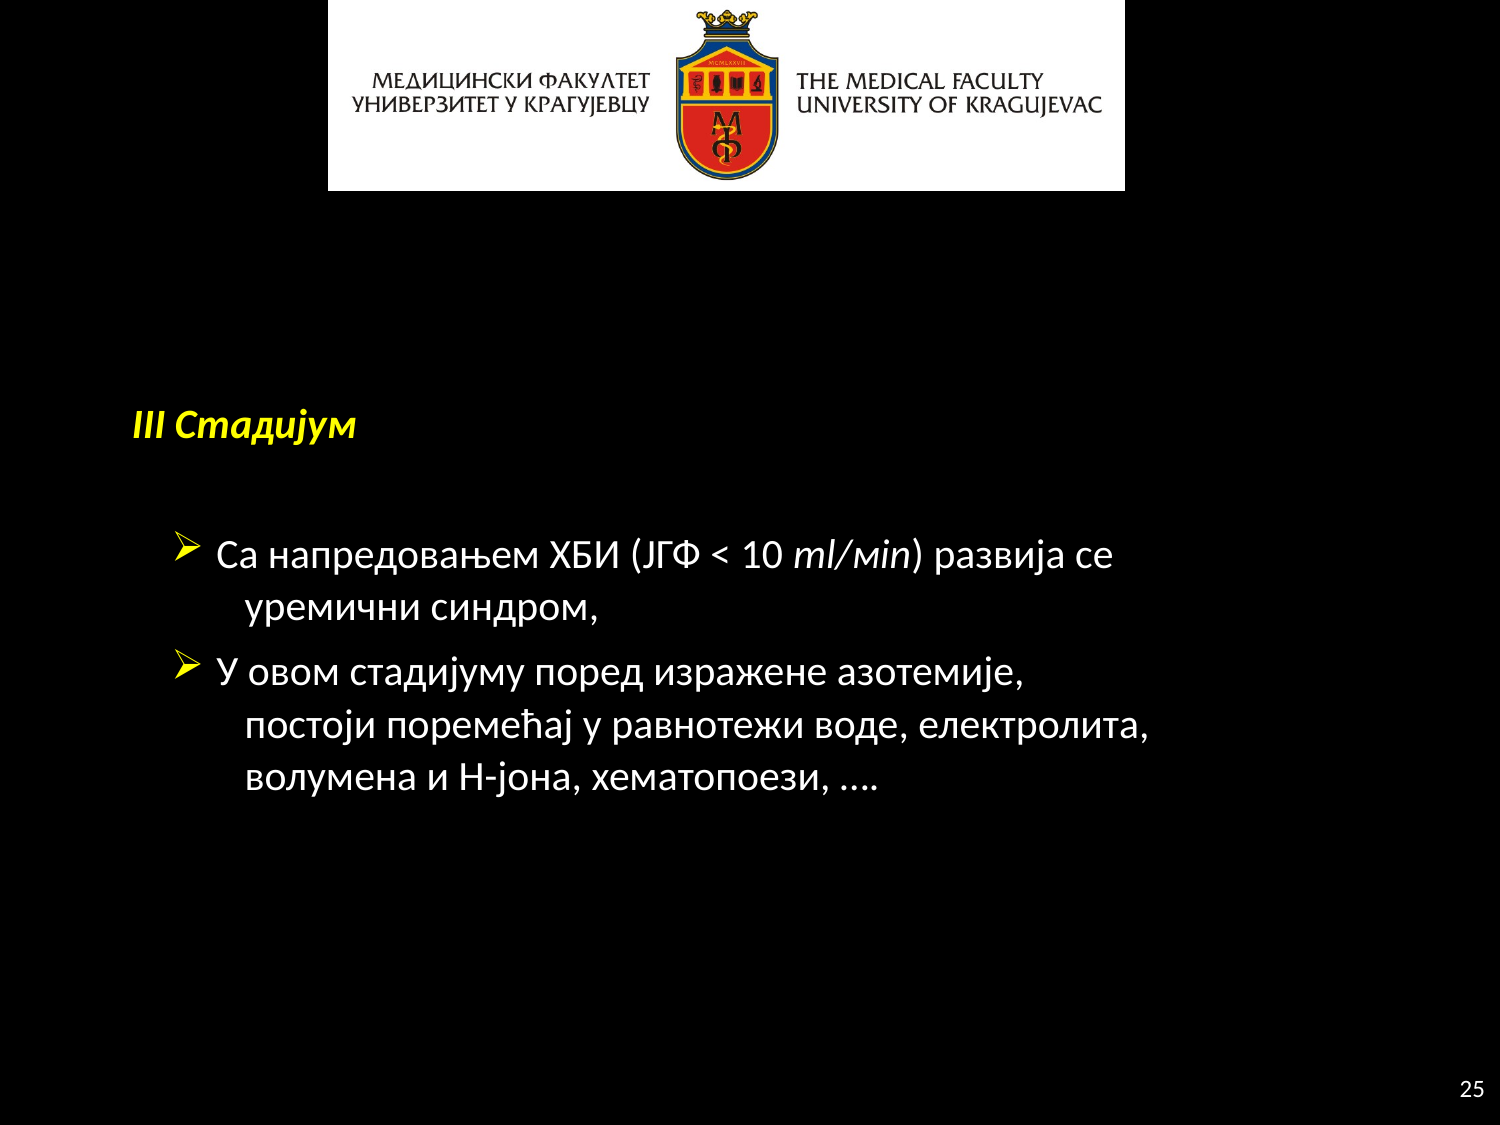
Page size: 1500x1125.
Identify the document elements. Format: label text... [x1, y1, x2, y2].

picture [328, 0, 1125, 191]
text_box III Стадијум Са напредовањем ХБИ (ЈГФ < 10 ml/мin) развија се уремични синдром, У овом стадијуму поред изражене азотемије, постоји поремећај у равнотежи воде, електролита, волумена и H-јона, хематопоези, …. [117, 386, 1455, 807]
slide_number 25 [1187, 1050, 1500, 1125]
